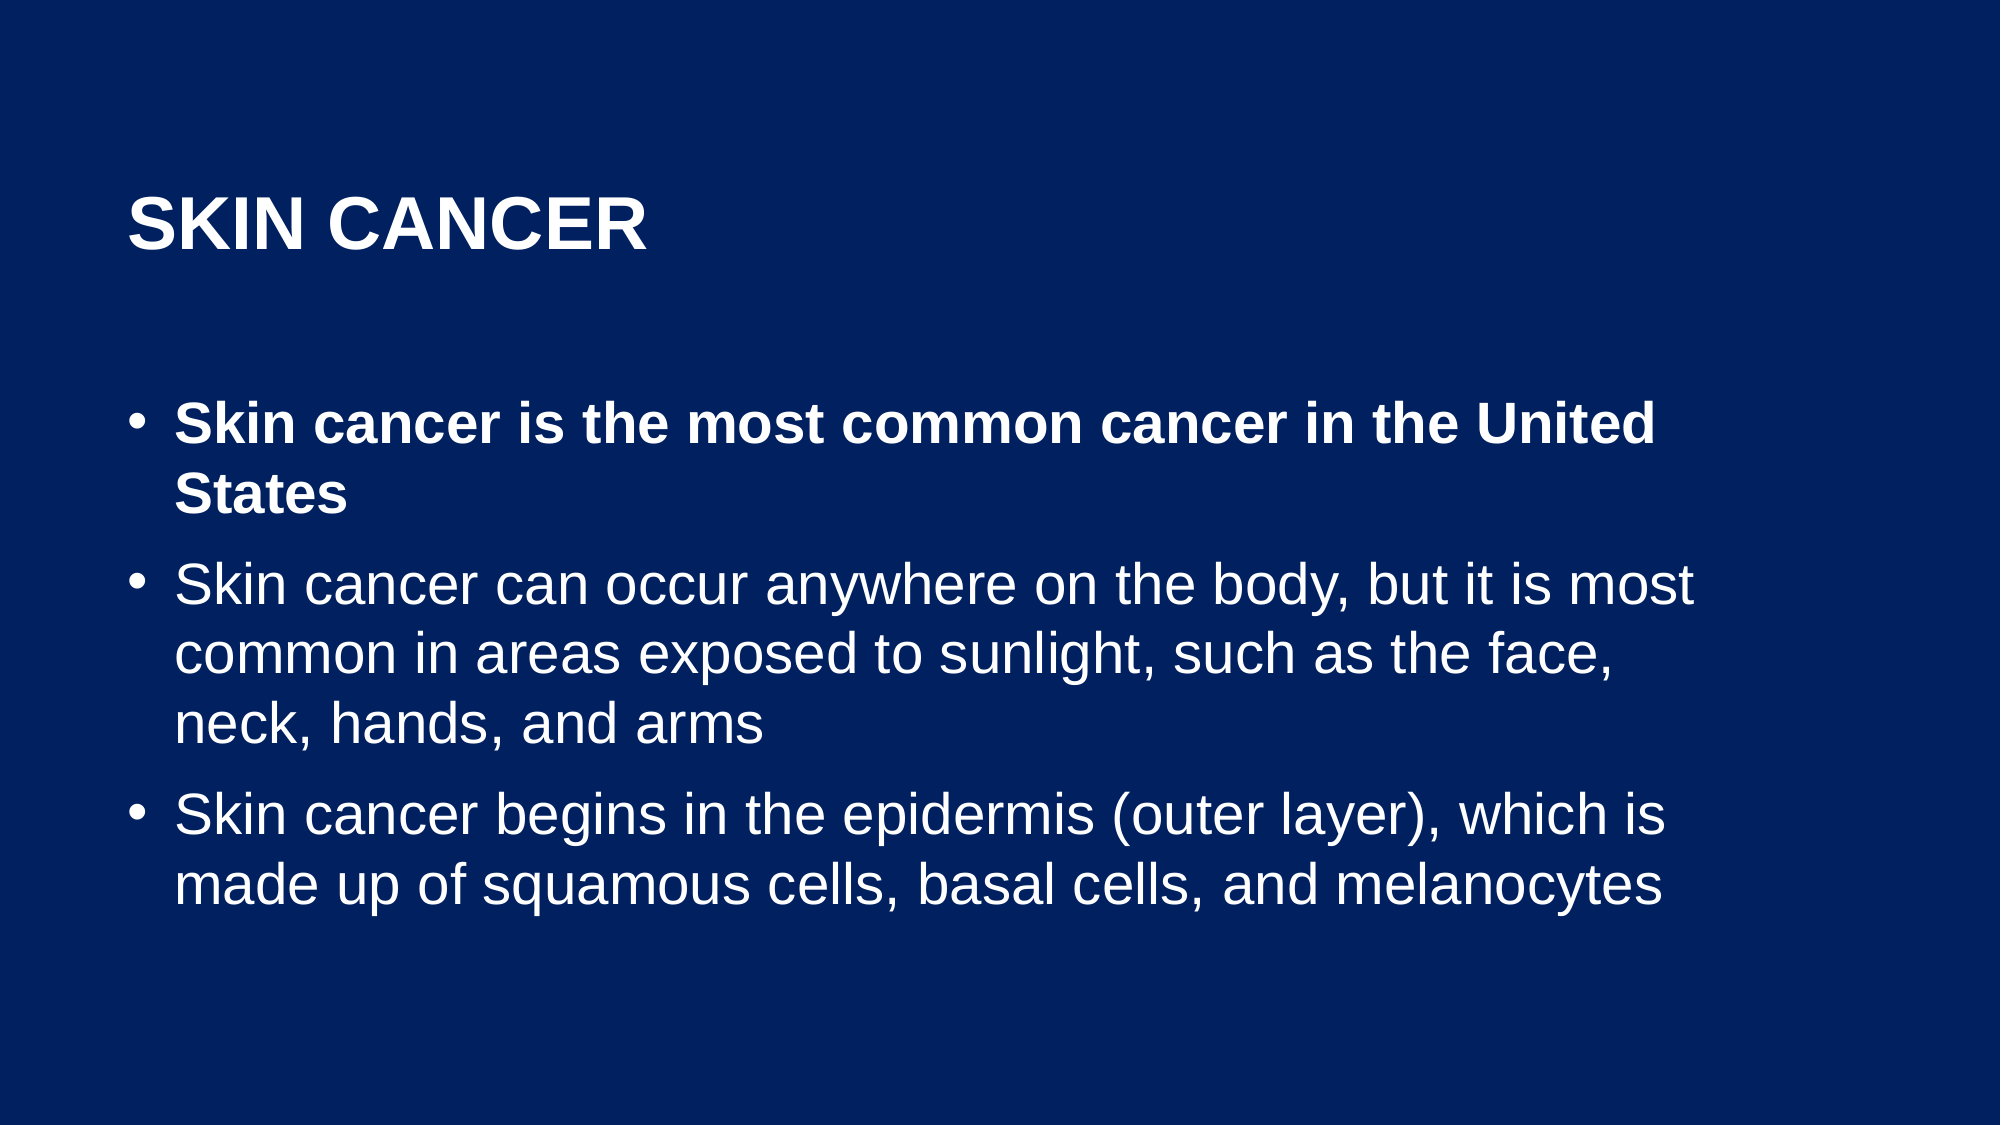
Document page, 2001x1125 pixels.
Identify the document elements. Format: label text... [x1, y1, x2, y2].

title Skin Cancer [112, 99, 1775, 339]
list Skin cancer is the most common cancer in the United States Skin cancer can occur anywhere on the body, but it is most common in areas exposed to sunlight, such as the face, neck, hands, and arms Skin cancer begins in the epidermis (outer layer), which is made up of squamous cells, basal cells, and melanocytes [112, 351, 1775, 950]
